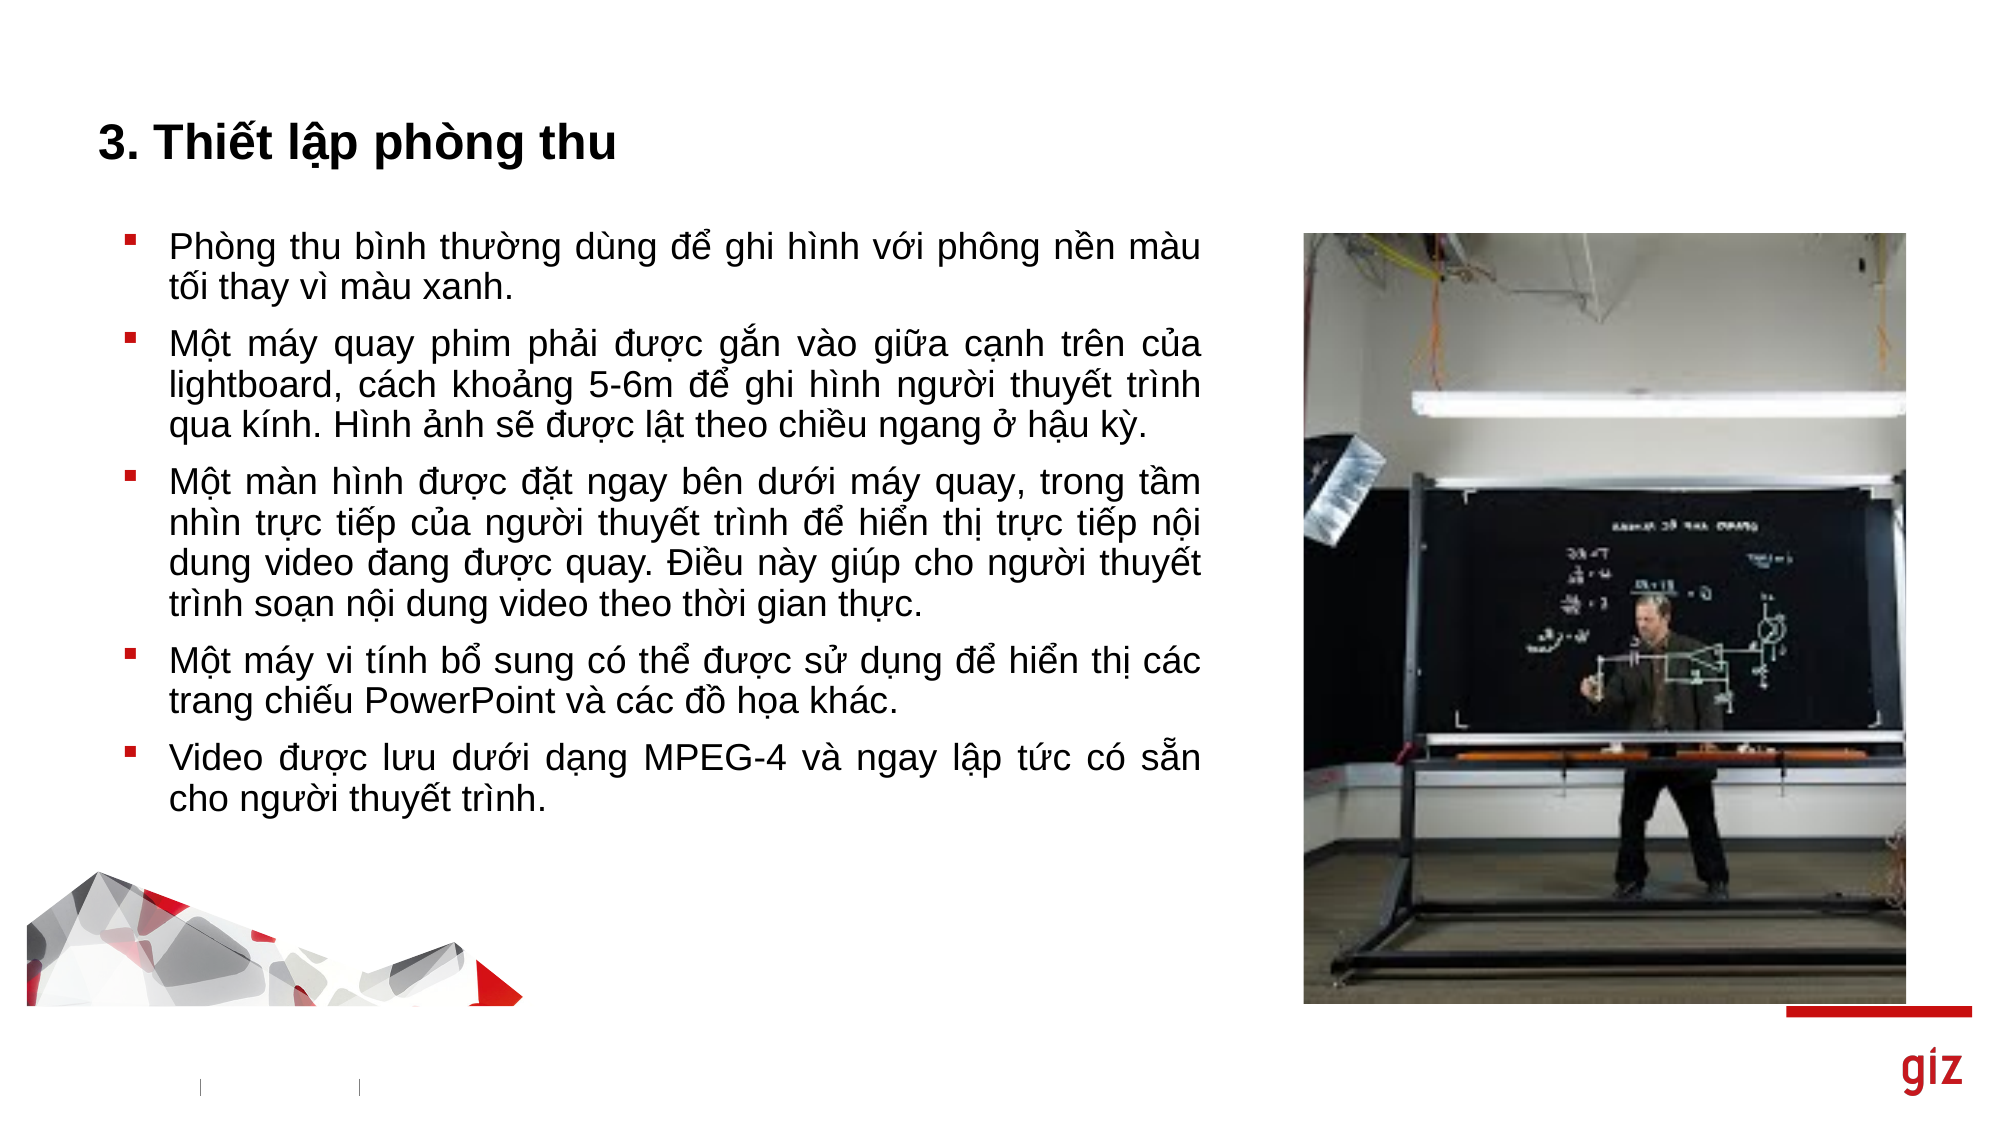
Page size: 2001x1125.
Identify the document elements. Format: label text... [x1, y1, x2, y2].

picture [1901, 1045, 1969, 1098]
picture [1303, 233, 1907, 1004]
list Phòng thu bình thường dùng để ghi hình với phông nền màu tối thay vì màu xanh. Một máy quay phim phải được gắn vào giữa cạnh trên của lightboard, cách khoảng 5-6m để ghi hình người thuyết trình qua kính. Hình ảnh sẽ được lật theo chiều ngang ở hậu kỳ. Một màn hình được đặt ngay bên dưới máy quay, trong tầm nhìn trực tiếp của người thuyết trình để hiển thị trực tiếp nội dung video đang được quay. Điều này giúp cho người thuyết trình soạn nội dung video theo thời gian thực. Một máy vi tính bổ sung có thể được sử dụng để hiển thị các trang chiếu PowerPoint và các đồ họa khác. Video được lưu dưới dạng MPEG-4 và ngay lập tức có sẵn cho người thuyết trình. [27, 226, 1214, 1010]
title 3. Thiết lập phòng thu [98, 52, 1157, 171]
